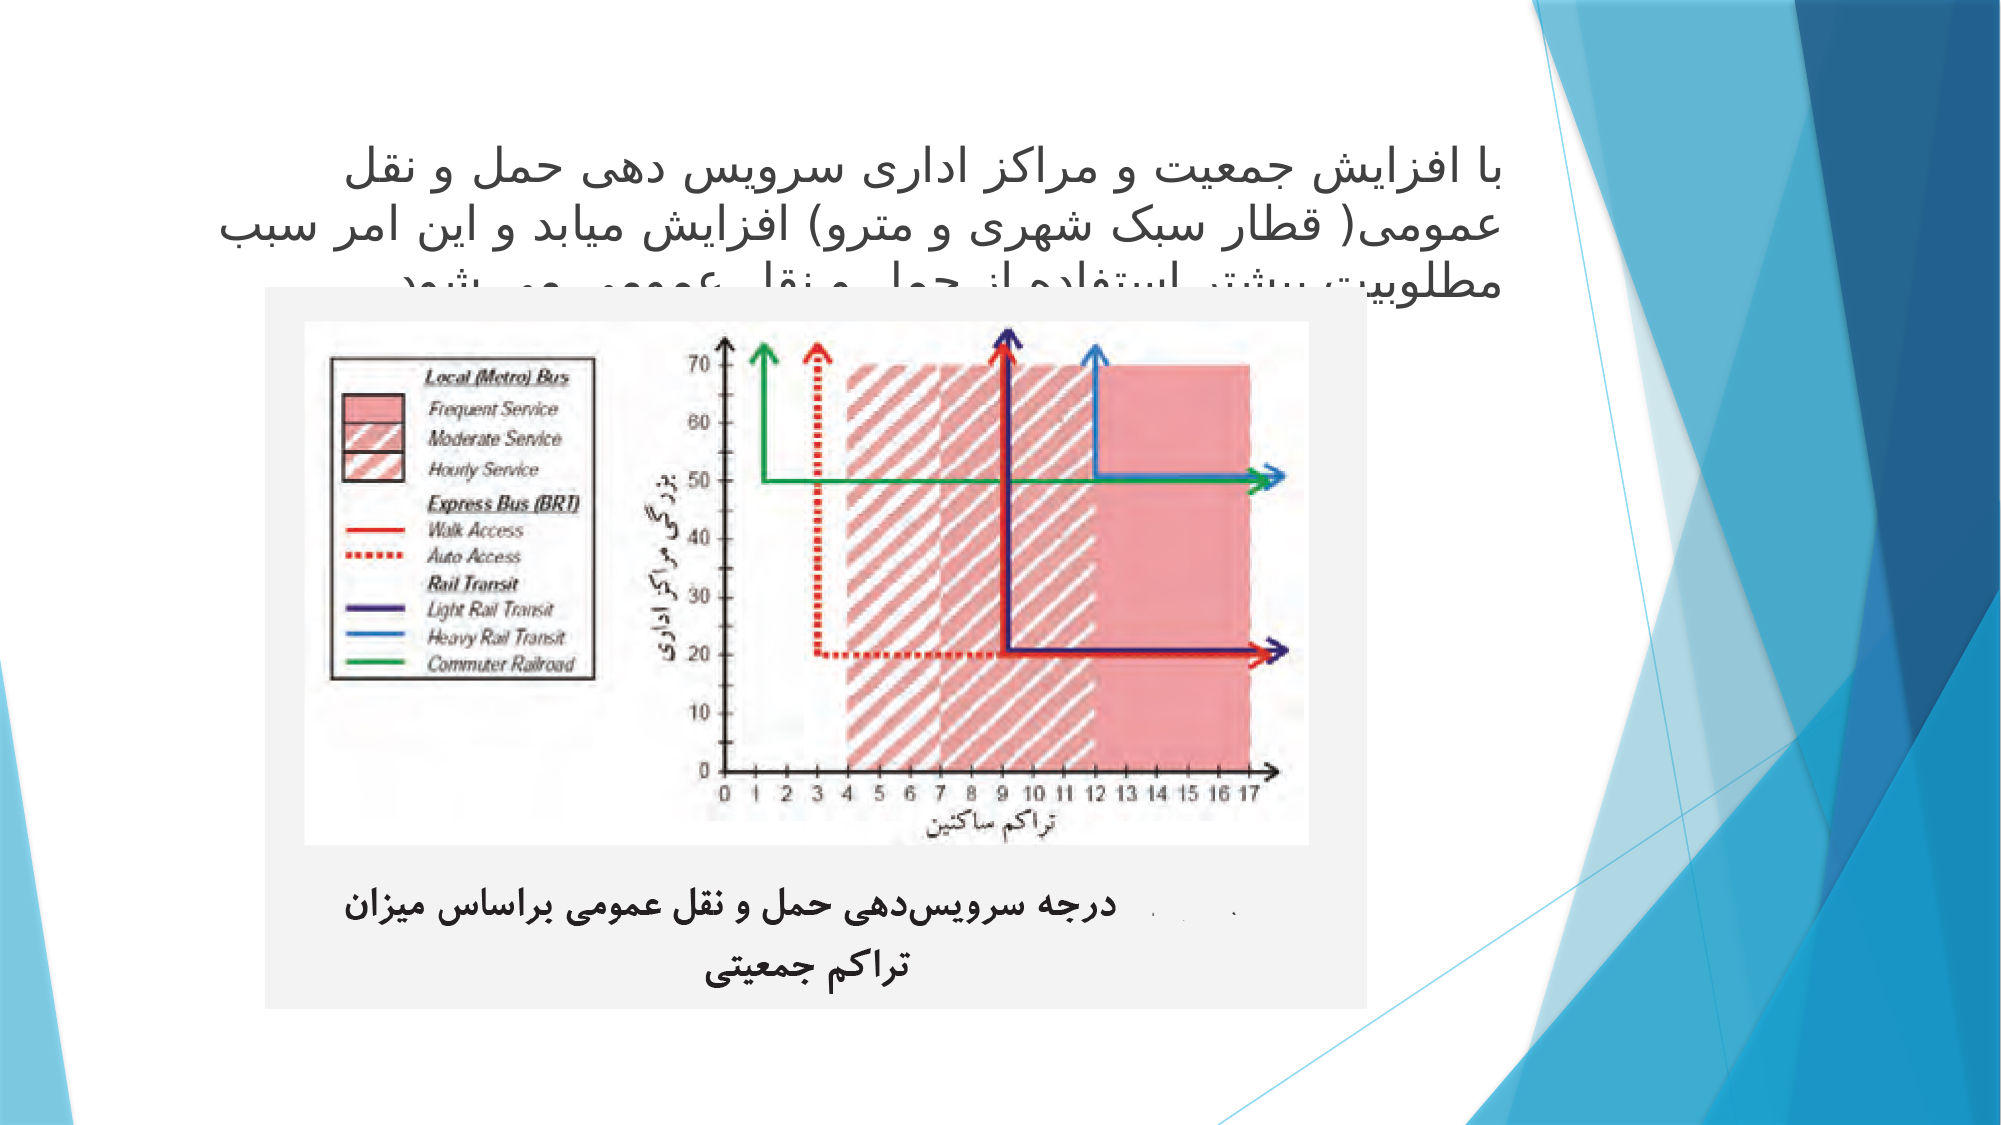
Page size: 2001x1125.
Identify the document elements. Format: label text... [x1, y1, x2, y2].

picture [265, 286, 1368, 1009]
list با افزایش جمعیت و مراکز اداری سرویس دهی حمل و نقل عمومی( قطار سبک شهری و مترو) افزایش میابد و این امر سبب مطلوبیت بیشتر استفاده از حمل و نقل عمومی می شود. [111, 127, 1522, 315]
